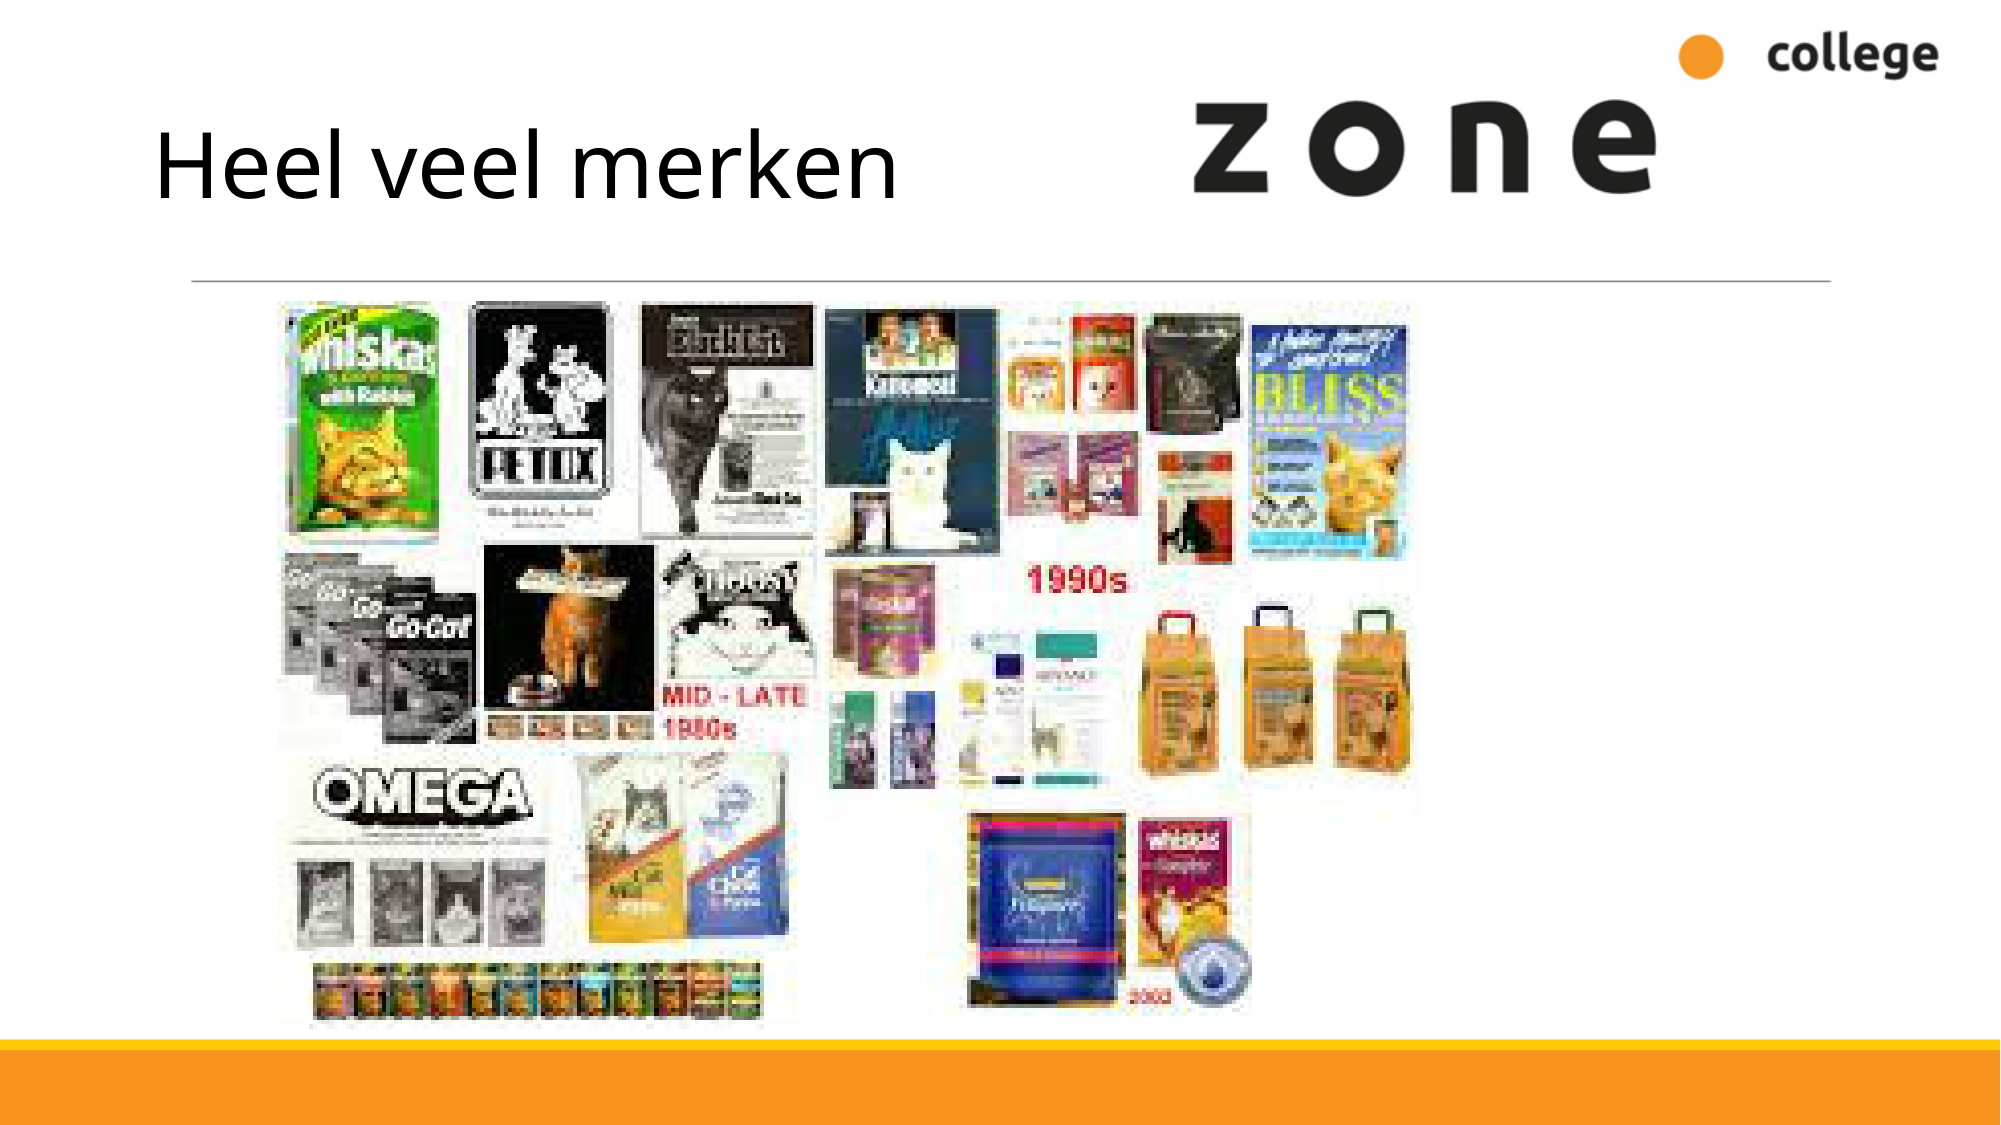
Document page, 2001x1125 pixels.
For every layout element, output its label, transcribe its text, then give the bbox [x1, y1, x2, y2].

title Heel veel merken [137, 59, 1863, 278]
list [277, 301, 1419, 1029]
picture [0, 0, 2001, 1125]
